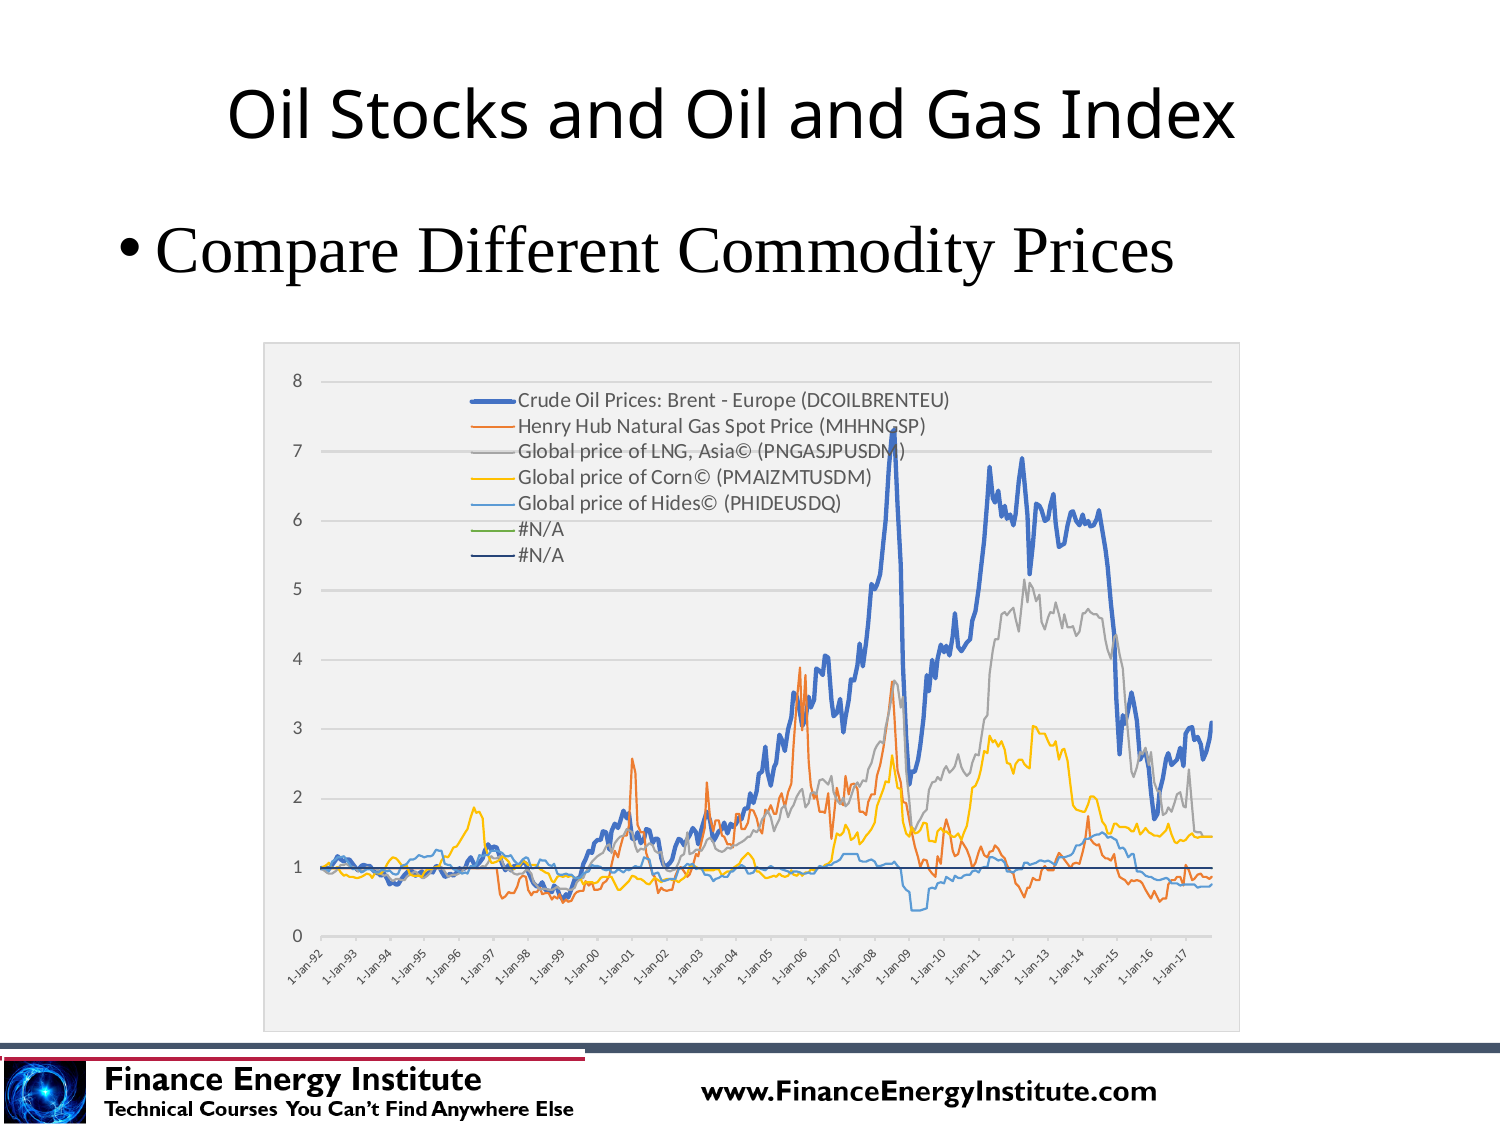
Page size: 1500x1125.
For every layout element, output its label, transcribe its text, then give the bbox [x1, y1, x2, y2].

list Compare Different Commodity Prices [103, 207, 1400, 1014]
picture [696, 1074, 1166, 1112]
title Oil Stocks and Oil and Gas Index [103, 59, 1361, 174]
picture [0, 1049, 585, 1125]
picture [262, 341, 1240, 1033]
